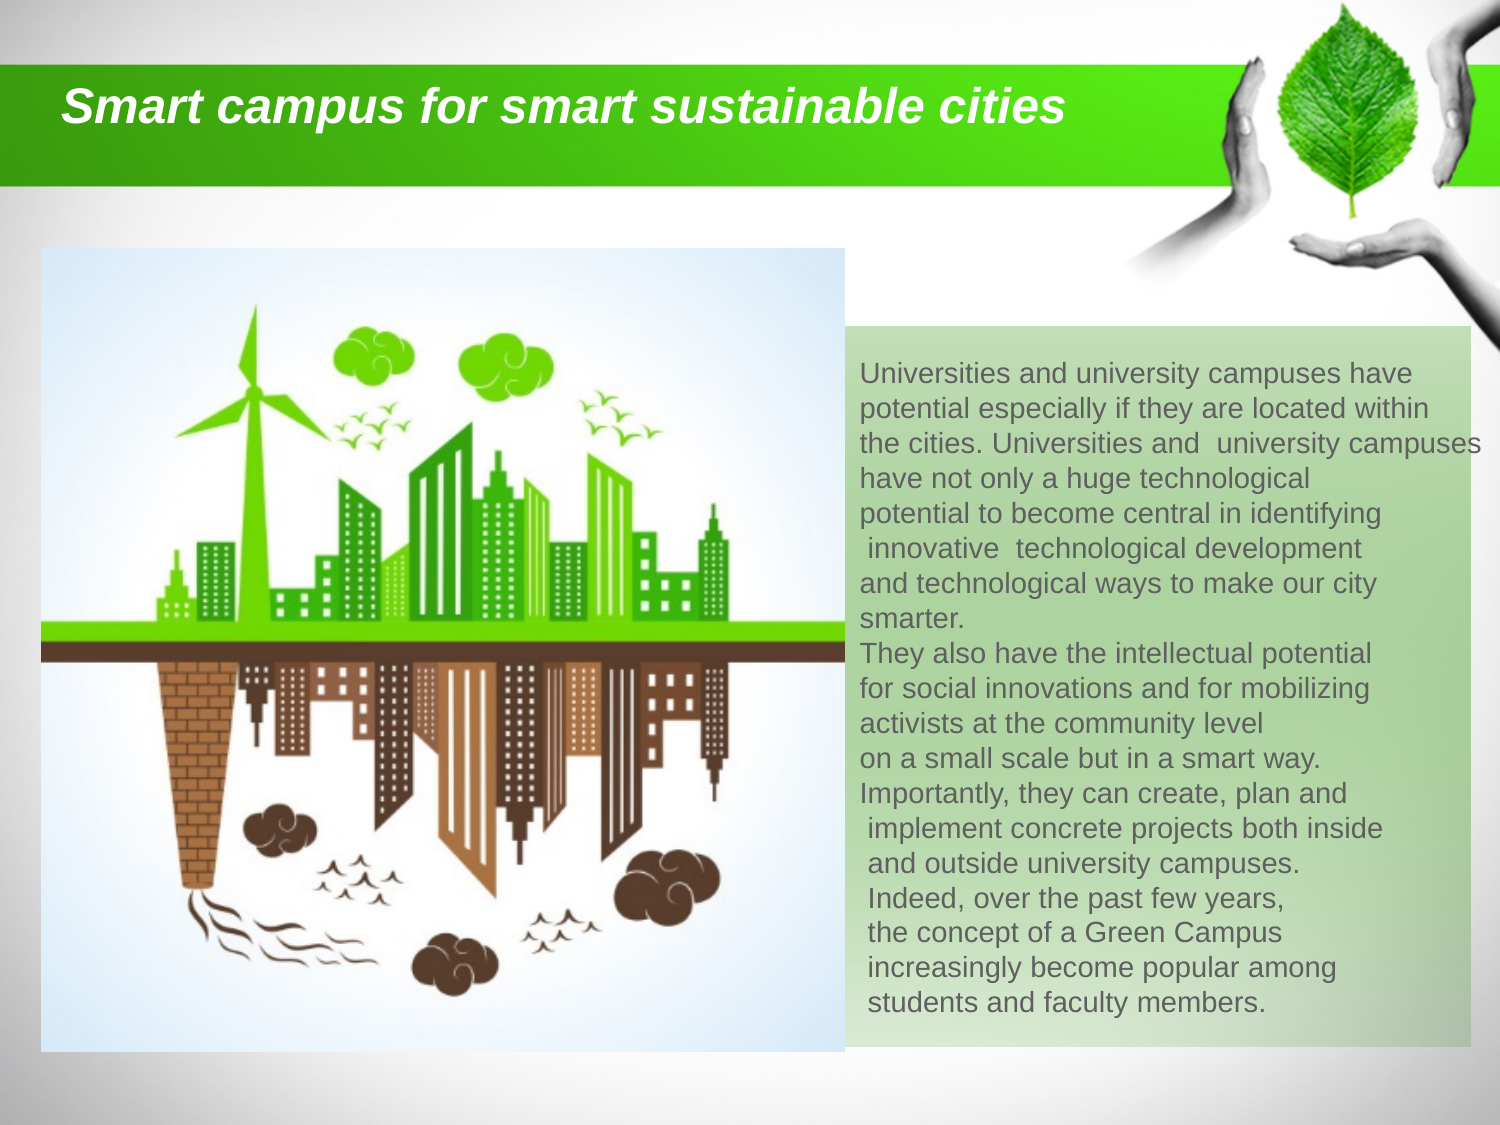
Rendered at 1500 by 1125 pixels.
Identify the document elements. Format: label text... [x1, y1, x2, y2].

text_box Universities and university campuses have potential especially if they are located within the cities. Universities and university campuses have not only a huge technological potential to become central in identifying innovative technological development and technological ways to make our city smarter. They also have the intellectual potential for social innovations and for mobilizing activists at the community level on a small scale but in a smart way. Importantly, they can create, plan and implement concrete projects both inside and outside university campuses. Indeed, over the past few years, the concept of a Green Campus increasingly become popular among students and faculty members. [845, 326, 1471, 1047]
picture [0, 0, 1500, 1125]
text_box Smart campus for smart sustainable cities [17, 66, 1125, 142]
